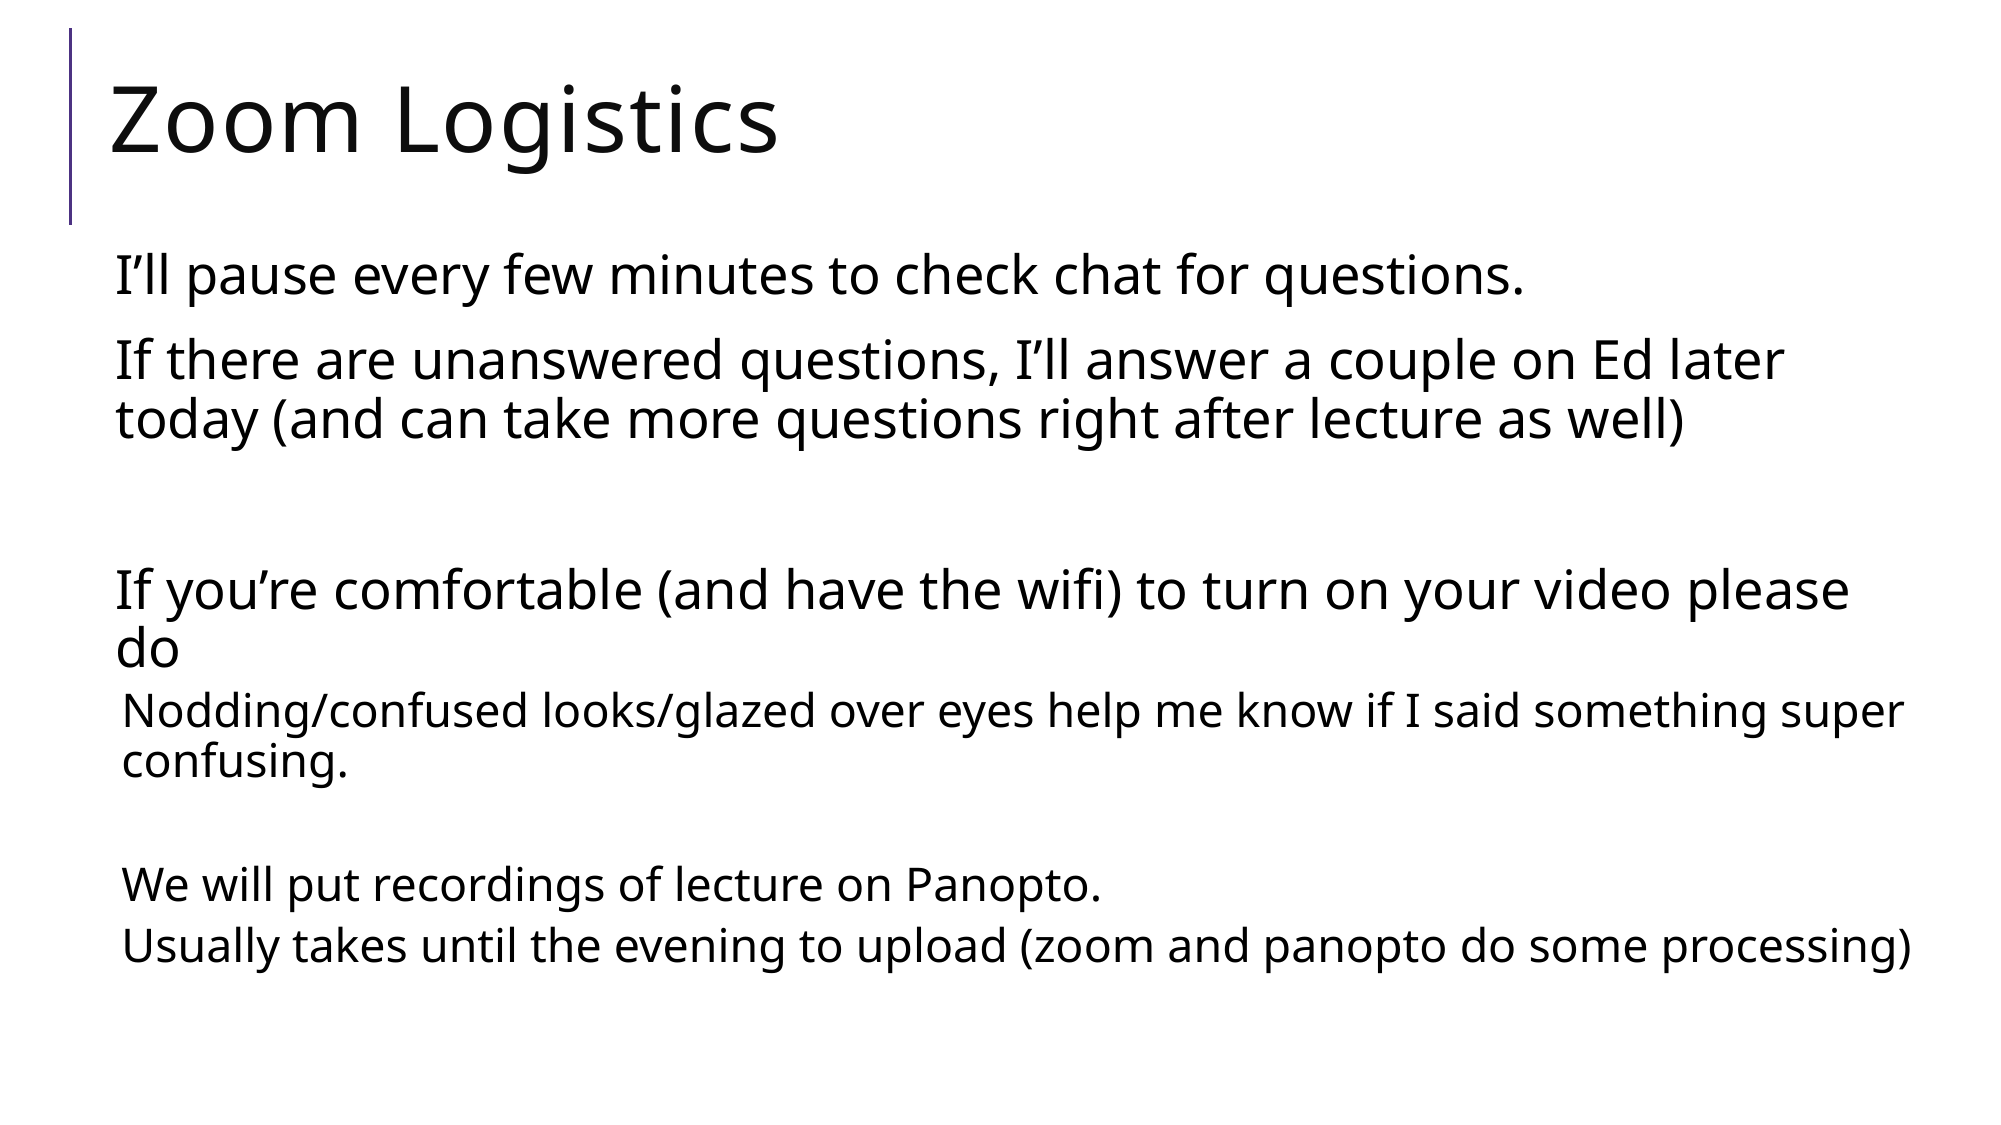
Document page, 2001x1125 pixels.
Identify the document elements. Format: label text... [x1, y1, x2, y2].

list I’ll pause every few minutes to check chat for questions. If there are unanswered questions, I’ll answer a couple on Ed later today (and can take more questions right after lecture as well) If you’re comfortable (and have the wifi) to turn on your video please do Nodding/confused looks/glazed over eyes help me know if I said something super confusing. We will put recordings of lecture on Panopto. Usually takes until the evening to upload (zoom and panopto do some processing) [94, 240, 1930, 1035]
title Zoom Logistics [94, 43, 1930, 210]
